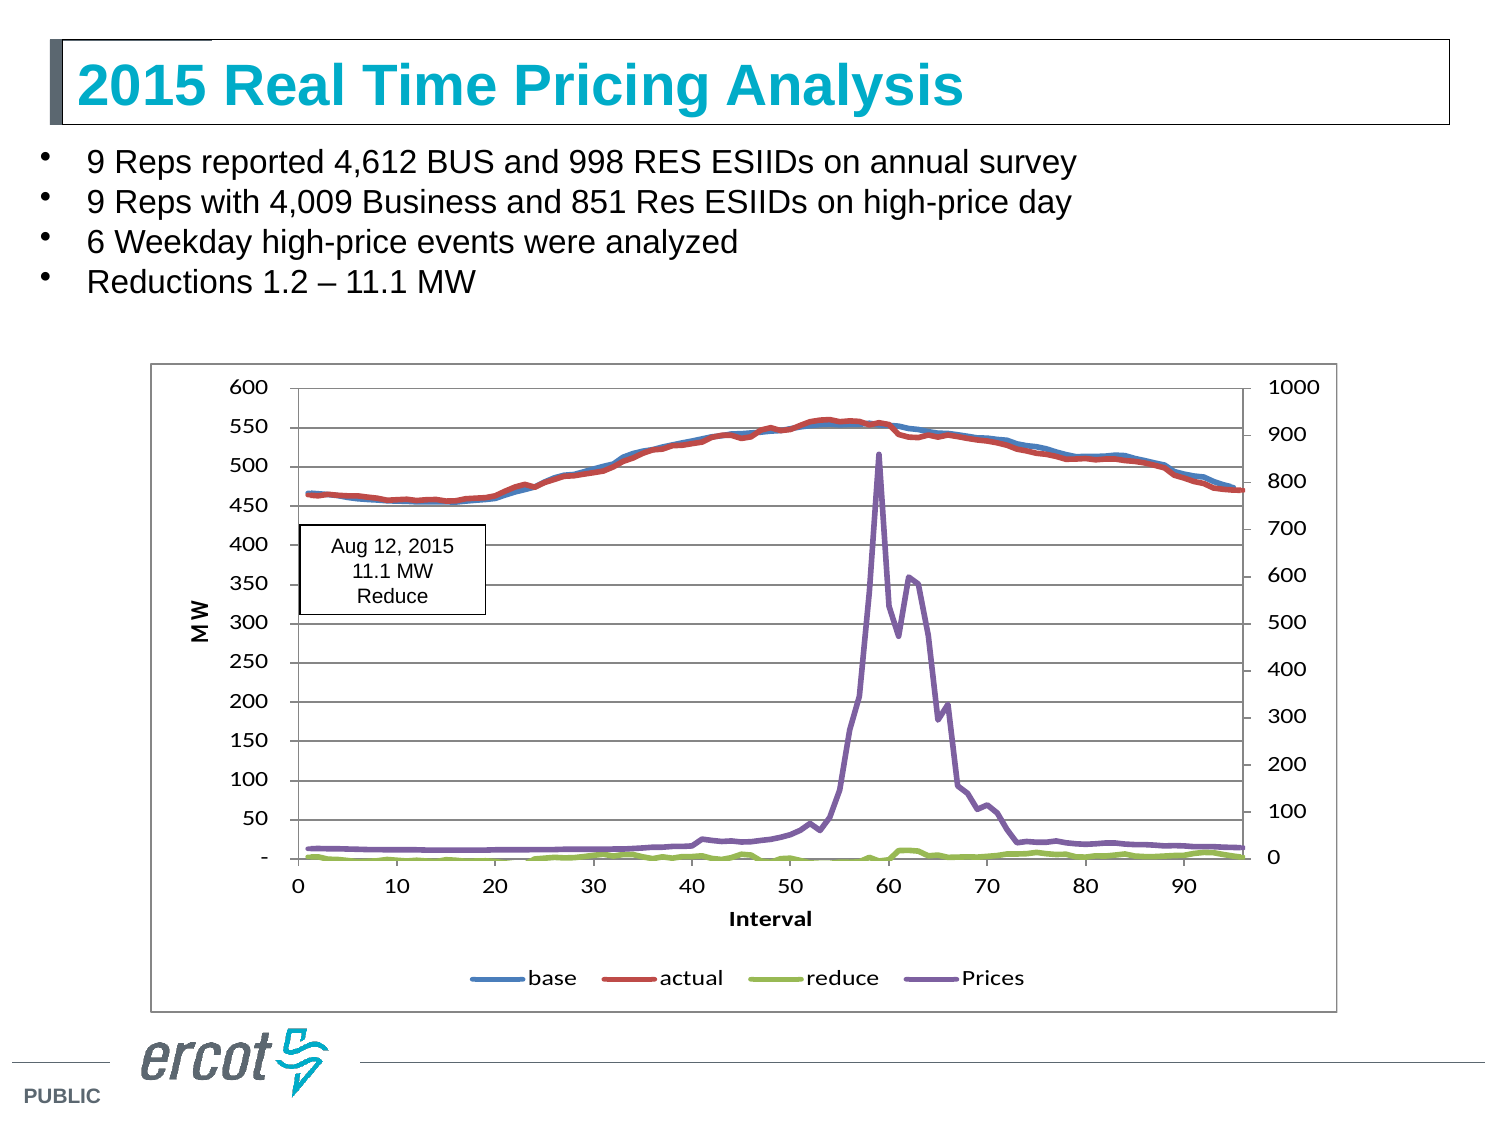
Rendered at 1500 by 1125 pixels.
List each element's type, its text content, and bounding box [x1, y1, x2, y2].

picture [137, 1024, 332, 1100]
text_box 9 Reps reported 4,612 BUS and 998 RES ESIIDs on annual survey 9 Reps with 4,009 Business and 851 Res ESIIDs on high-price day 6 Weekday high-price events were analyzed Reductions 1.2 – 11.1 MW [24, 133, 1425, 308]
title 2015 Real Time Pricing Analysis [62, 39, 1450, 125]
picture [149, 363, 1338, 1013]
